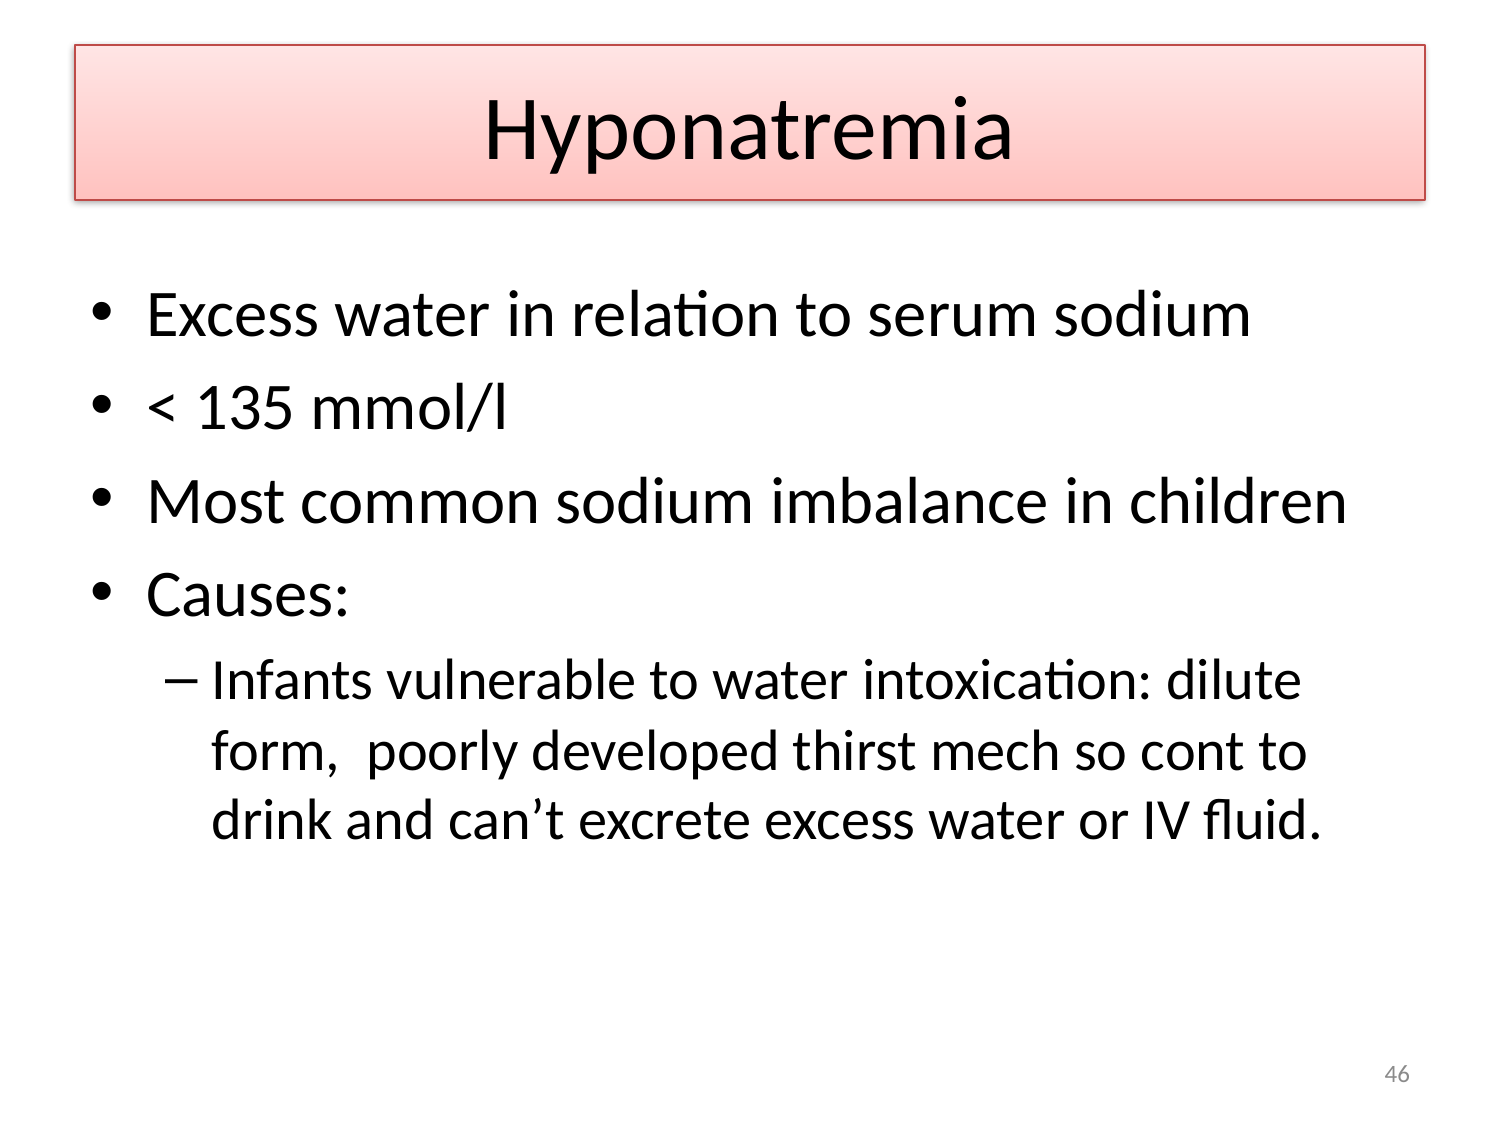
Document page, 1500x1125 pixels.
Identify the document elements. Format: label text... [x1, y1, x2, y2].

slide_number 46 [1074, 1042, 1425, 1103]
list Excess water in relation to serum sodium < 135 mmol/l Most common sodium imbalance in children Causes: Infants vulnerable to water intoxication: dilute form, poorly developed thirst mech so cont to drink and can’t excrete excess water or IV fluid. [75, 262, 1425, 1005]
title Hyponatremia [74, 44, 1426, 201]
